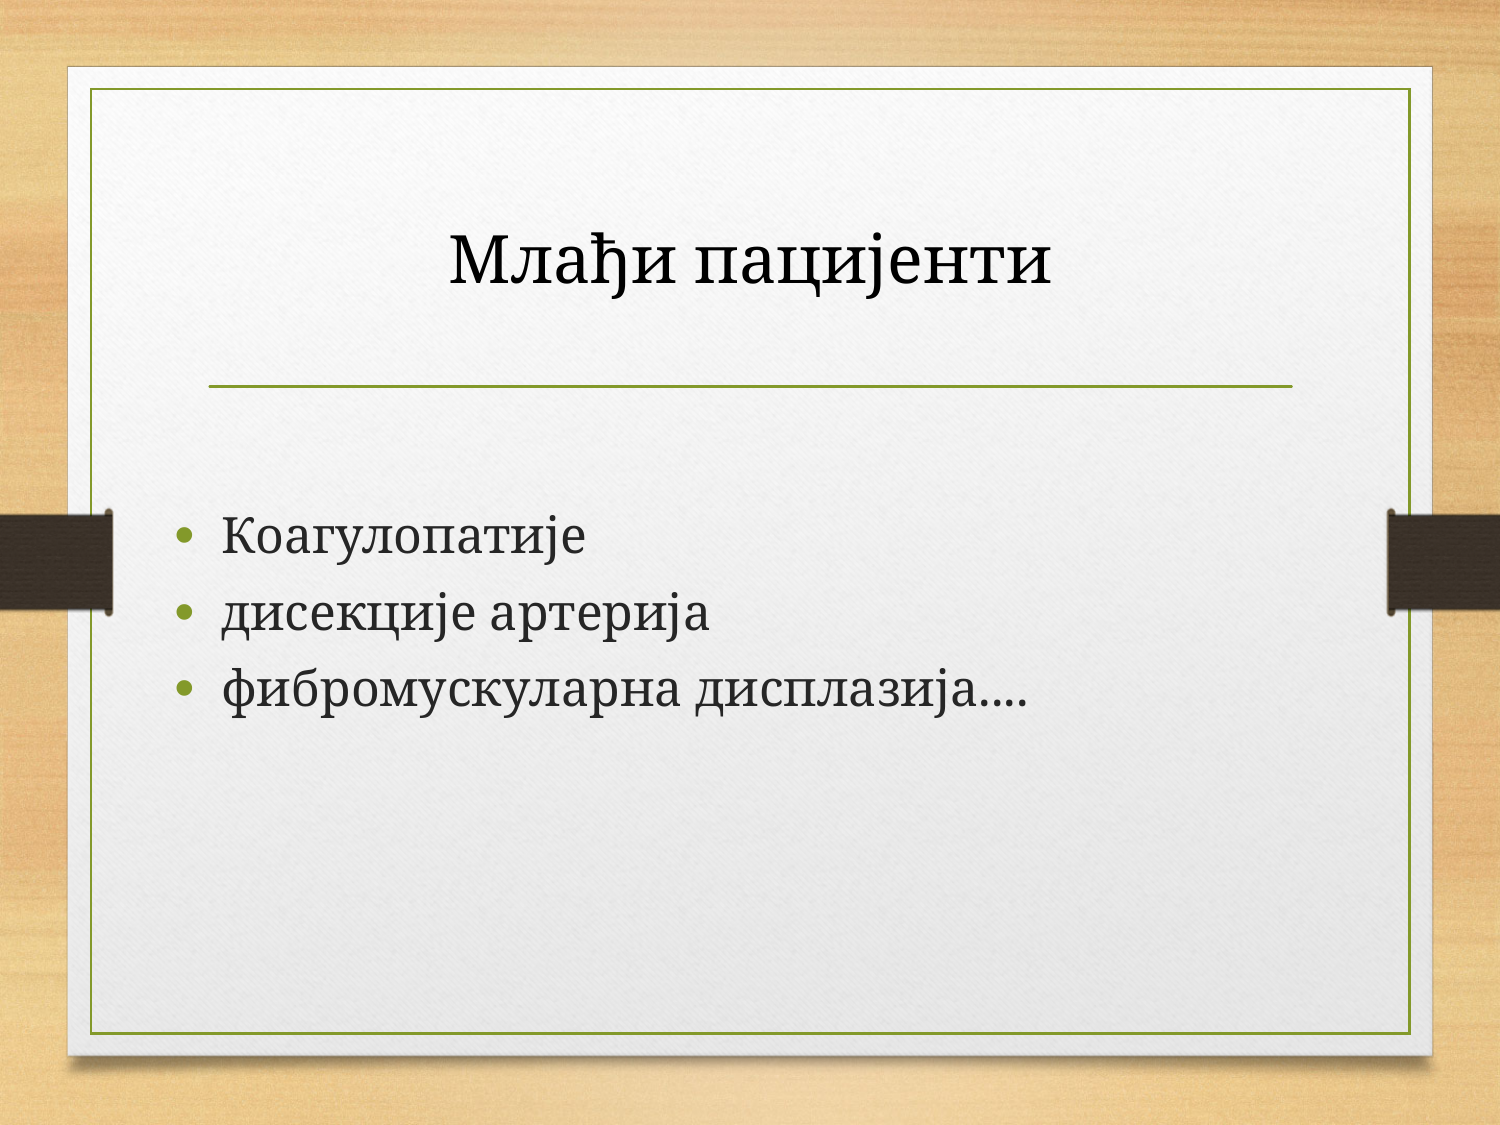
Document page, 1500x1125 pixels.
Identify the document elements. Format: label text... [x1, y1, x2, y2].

picture [0, 0, 1500, 1125]
list Коагулопатије дисекције артерија фибромускуларна дисплазија.... [159, 420, 1414, 991]
title Млађи пацијенти [192, 150, 1309, 364]
